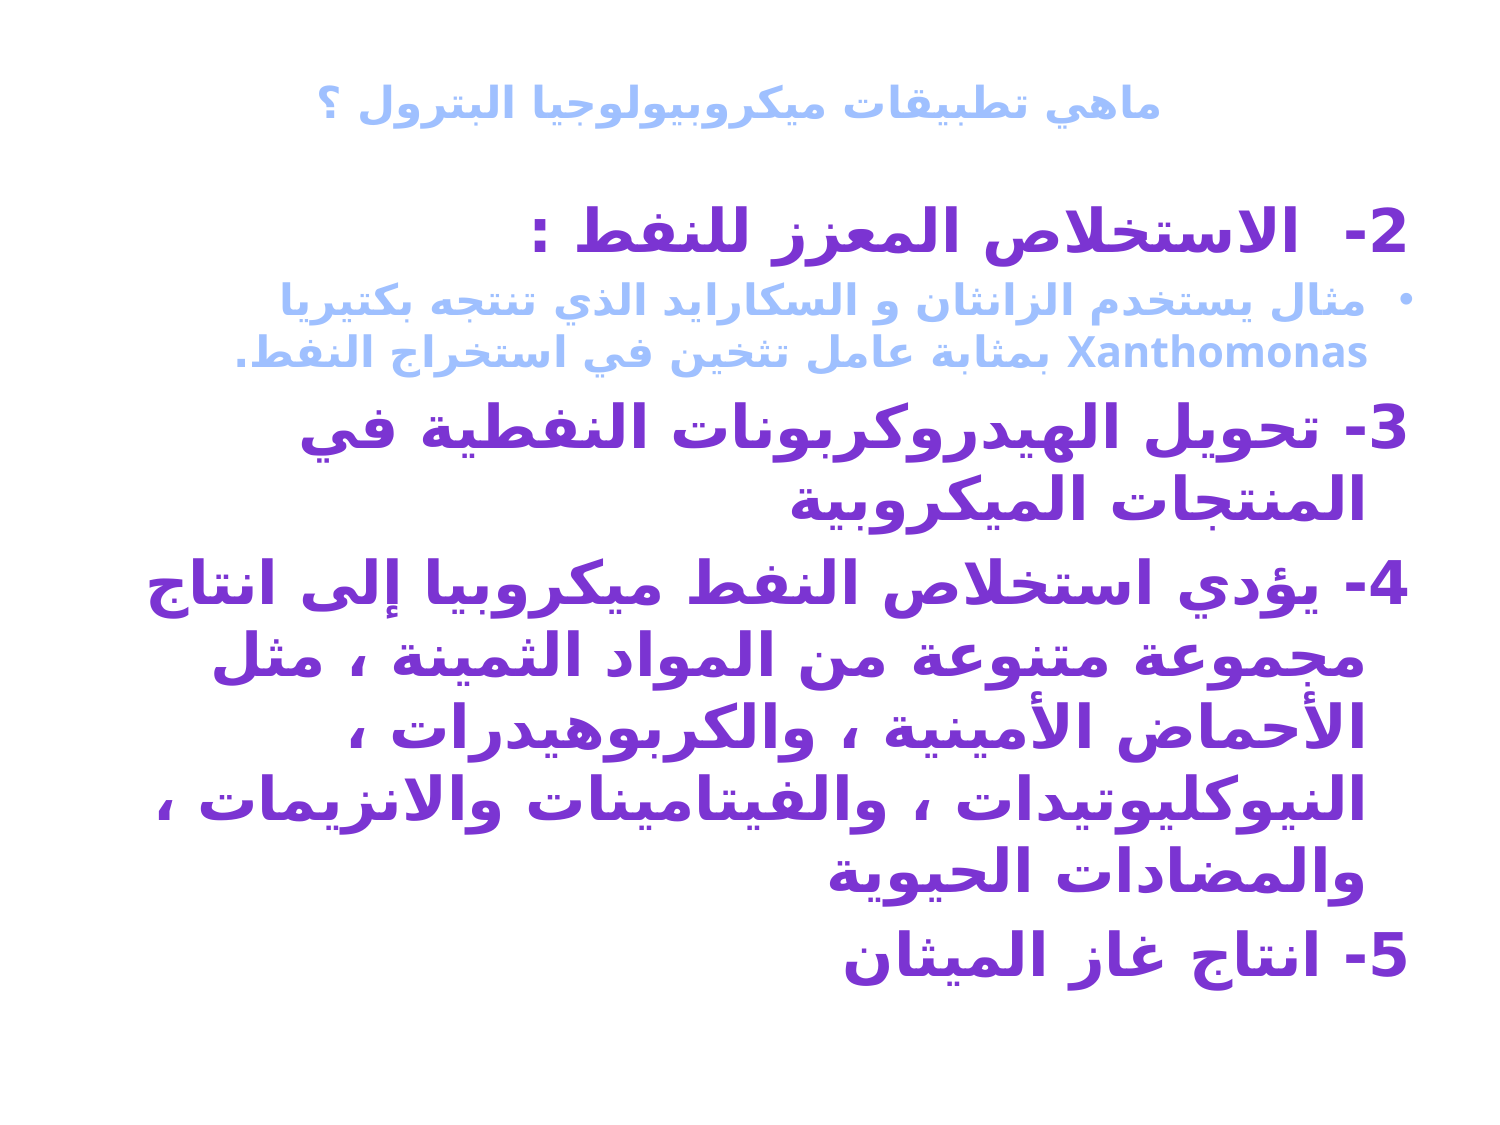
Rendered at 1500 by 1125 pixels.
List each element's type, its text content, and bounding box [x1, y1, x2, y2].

list 2- الاستخلاص المعزز للنفط : مثال يستخدم الزانثان و السكارايد الذي تنتجه بكتيريا Xanthomonas بمثابة عامل تثخين في استخراج النفط. 3- تحويل الهيدروكربونات النفطية في المنتجات الميكروبية 4- يؤدي استخلاص النفط ميكروبيا إلى انتاج مجموعة متنوعة من المواد الثمينة ، مثل الأحماض الأمينية ، والكربوهيدرات ، النيوكليوتيدات ، والفيتامينات والانزيمات ، والمضادات الحيوية 5- انتاج غاز الميثان [75, 184, 1425, 1005]
title ماهي تطبيقات ميكروبيولوجيا البترول ؟ [64, 66, 1415, 183]
